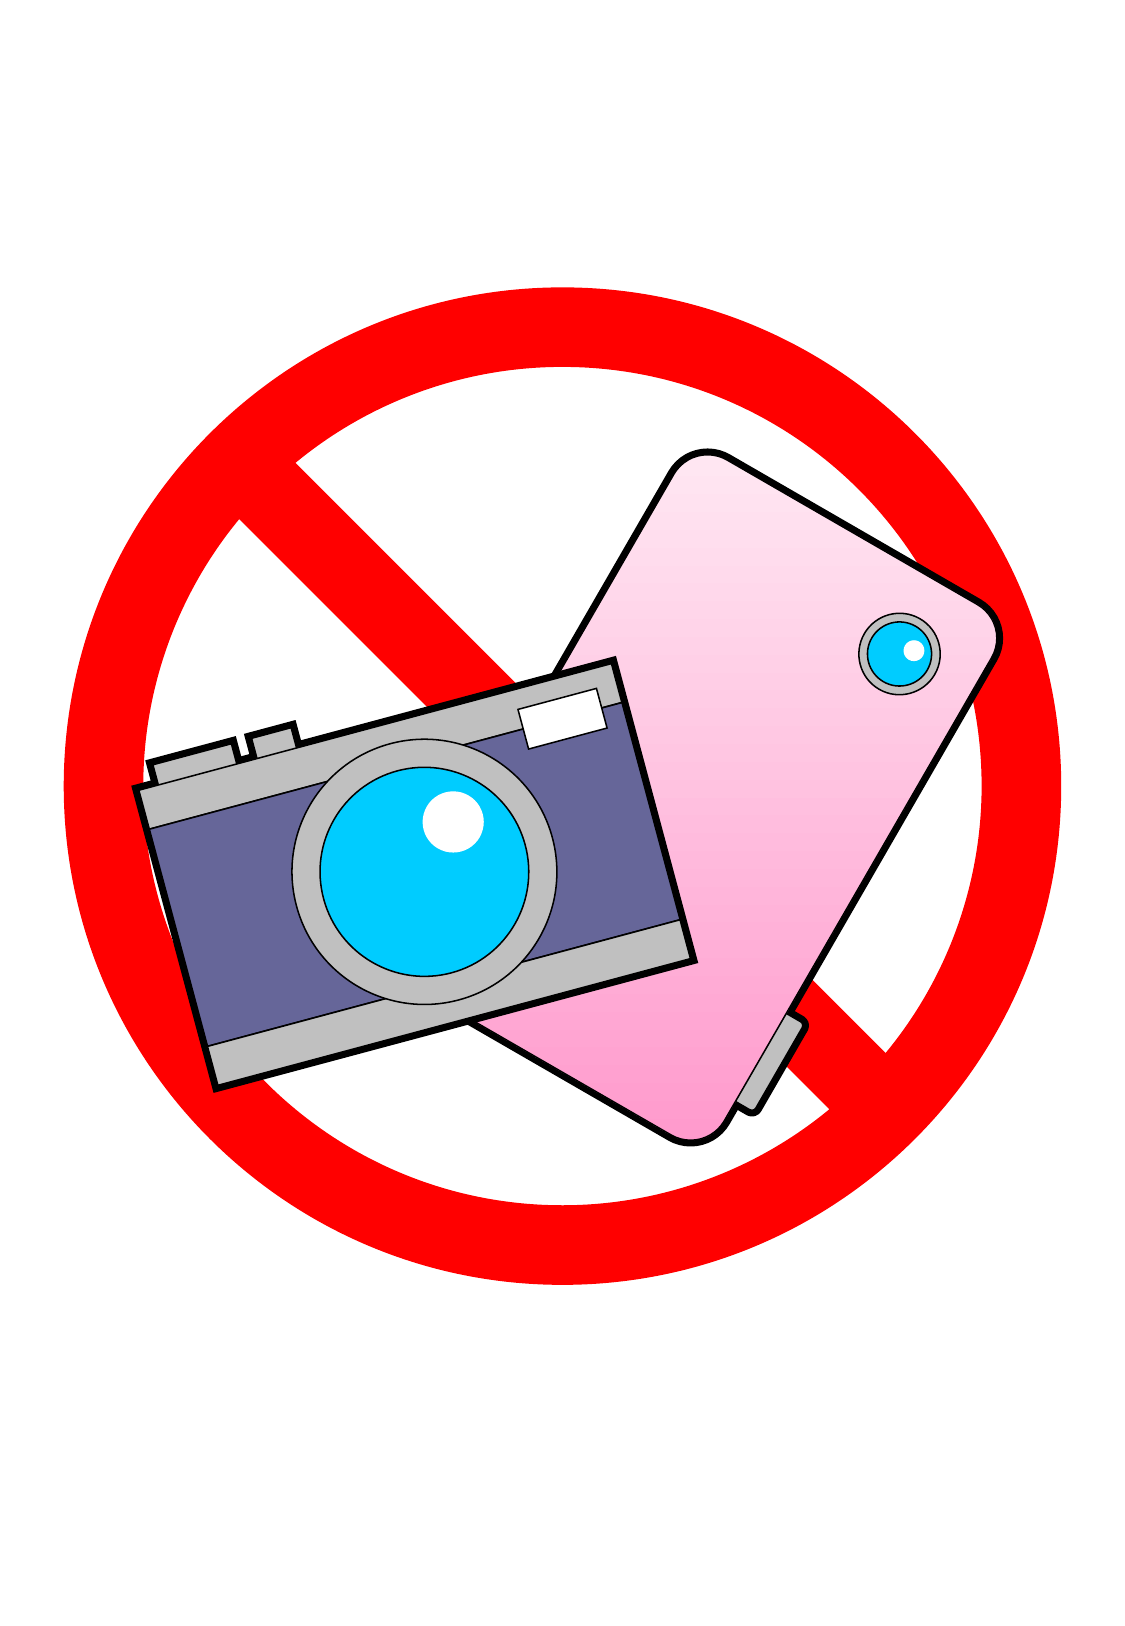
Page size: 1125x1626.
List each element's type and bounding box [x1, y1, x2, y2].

text_box [63, 287, 1062, 1286]
